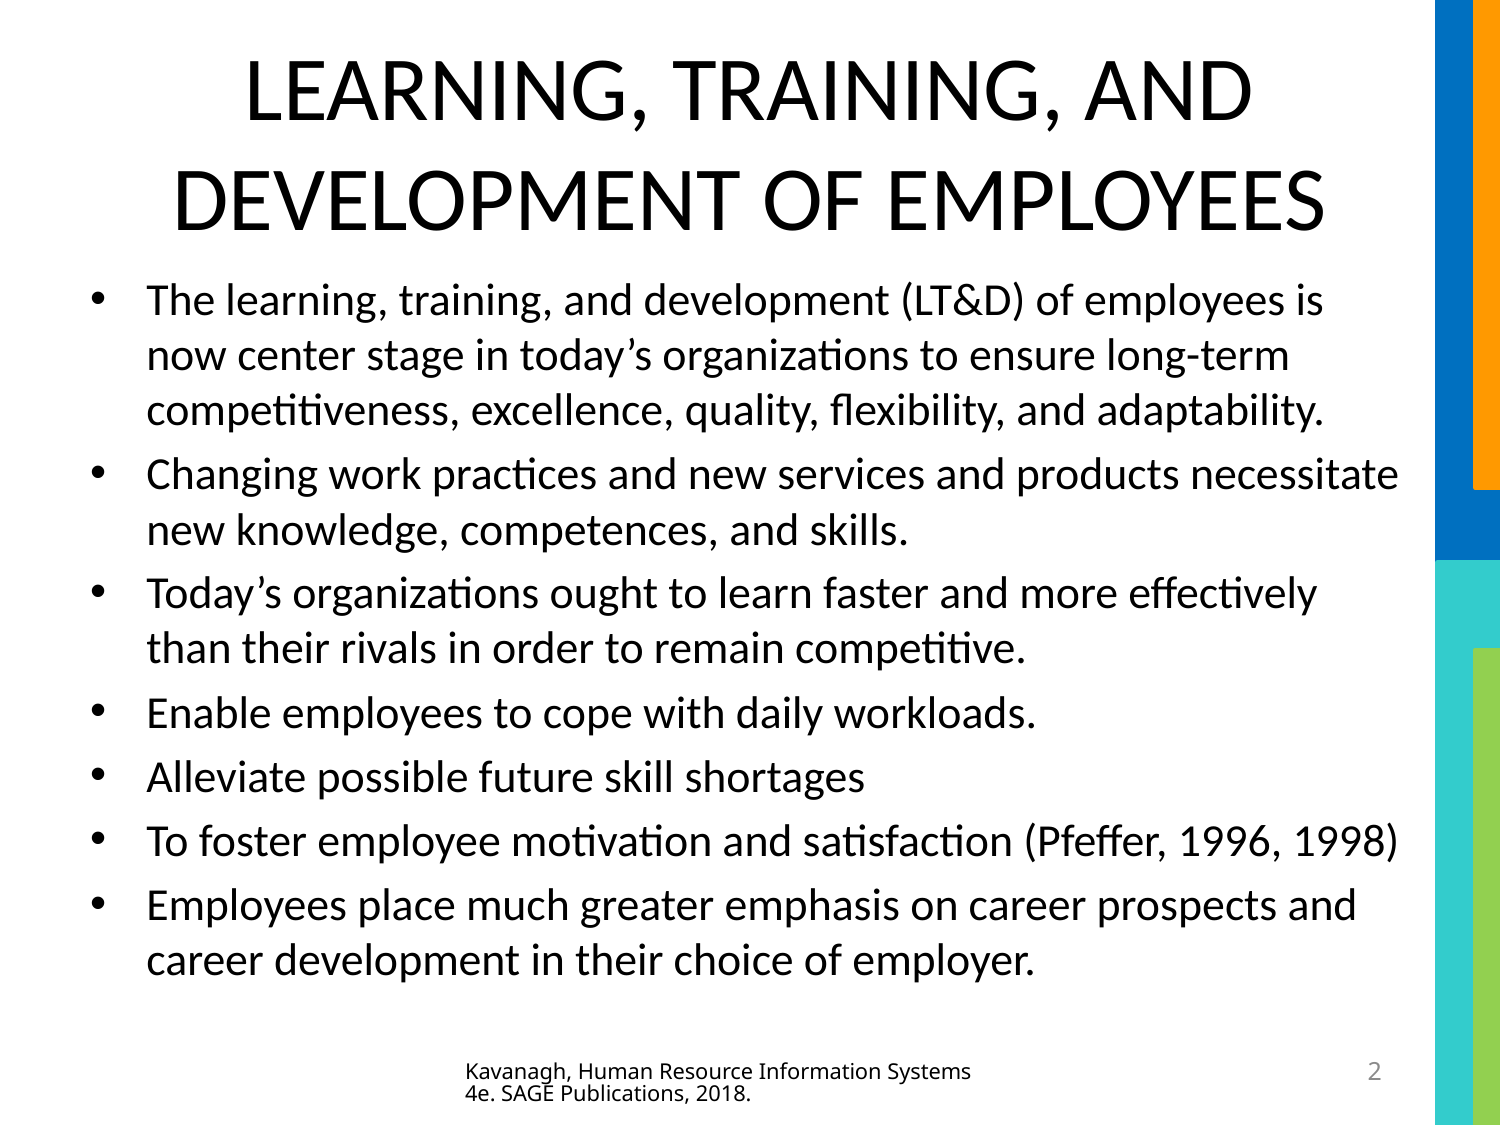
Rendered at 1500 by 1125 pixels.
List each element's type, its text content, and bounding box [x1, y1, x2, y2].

title LEARNING, TRAINING, AND DEVELOPMENT OF EMPLOYEES [75, 45, 1425, 233]
list The learning, training, and development (LT&D) of employees is now center stage in today’s organizations to ensure long-term competitiveness, excellence, quality, flexibility, and adaptability. Changing work practices and new services and products necessitate new knowledge, competences, and skills. Today’s organizations ought to learn faster and more effectively than their rivals in order to remain competitive. Enable employees to cope with daily workloads. Alleviate possible future skill shortages To foster employee motivation and satisfaction (Pfeffer, 1996, 1998) Employees place much greater emphasis on career prospects and career development in their choice of employer. [75, 262, 1425, 1005]
footer Kavanagh, Human Resource Information Systems 4e. SAGE Publications, 2018. [450, 1042, 1004, 1103]
slide_number 2 [1059, 1042, 1397, 1103]
